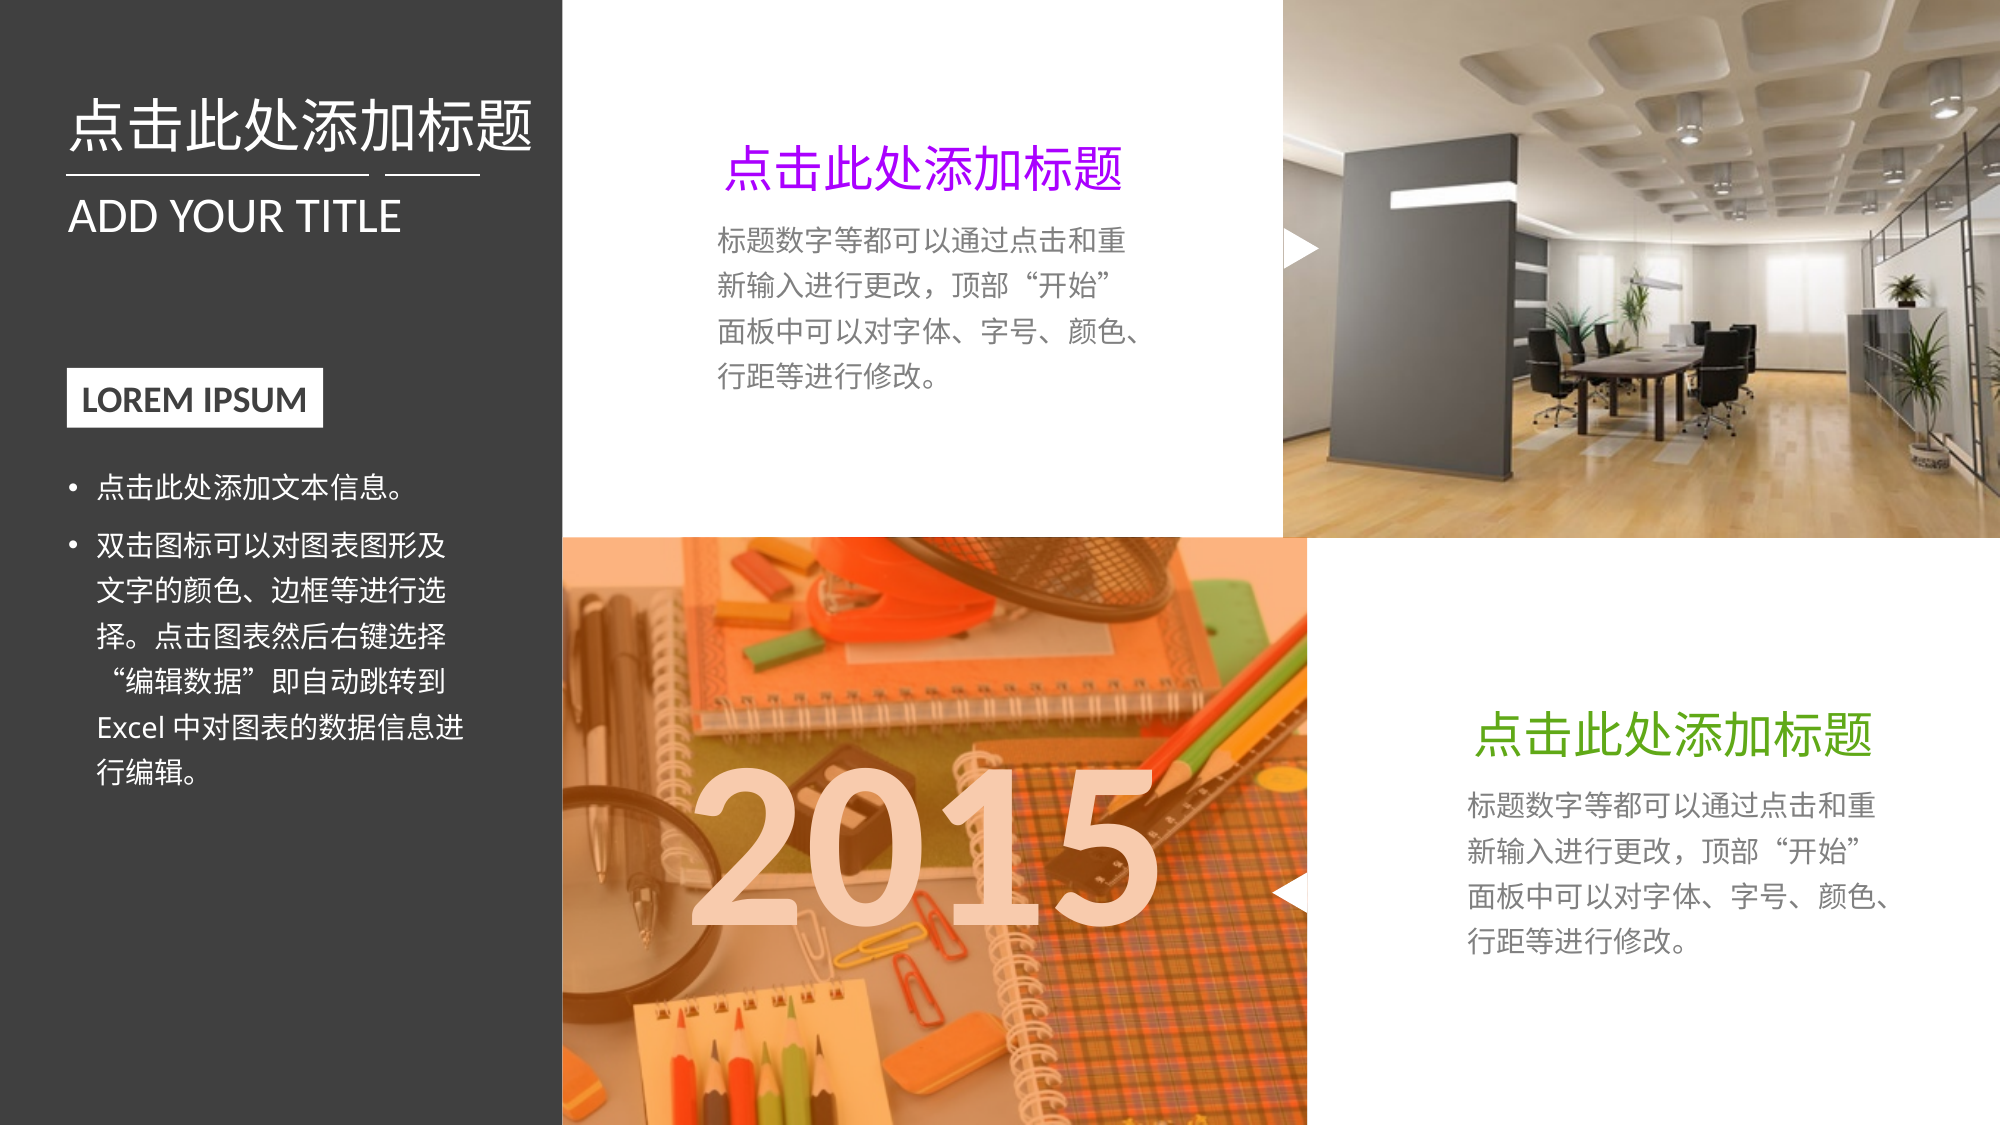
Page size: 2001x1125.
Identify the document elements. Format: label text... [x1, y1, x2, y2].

text_box [0, 0, 563, 1125]
text_box LOREM IPSUM [66, 367, 324, 428]
text_box 标题数字等都可以通过点击和重新输入进行更改，顶部“开始”面板中可以对字体、字号、颜色、行距等进行修改。 [706, 206, 1141, 399]
text_box ADD YOUR TITLE [53, 174, 463, 250]
text_box 点击此处添加文本信息。 双击图标可以对图表图形及文字的颜色、边框等进行选择。点击图表然后右键选择“编辑数据”即自动跳转到Excel中对图表的数据信息进行编辑。 [53, 451, 481, 797]
text_box 标题数字等都可以通过点击和重新输入进行更改，顶部“开始”面板中可以对字体、字号、颜色、行距等进行修改。 [1456, 771, 1891, 965]
text_box 点击此处添加标题 [53, 82, 550, 167]
text_box 点击此处添加标题 [1458, 695, 1888, 771]
picture [562, 0, 2000, 1125]
text_box 点击此处添加标题 [708, 130, 1138, 206]
